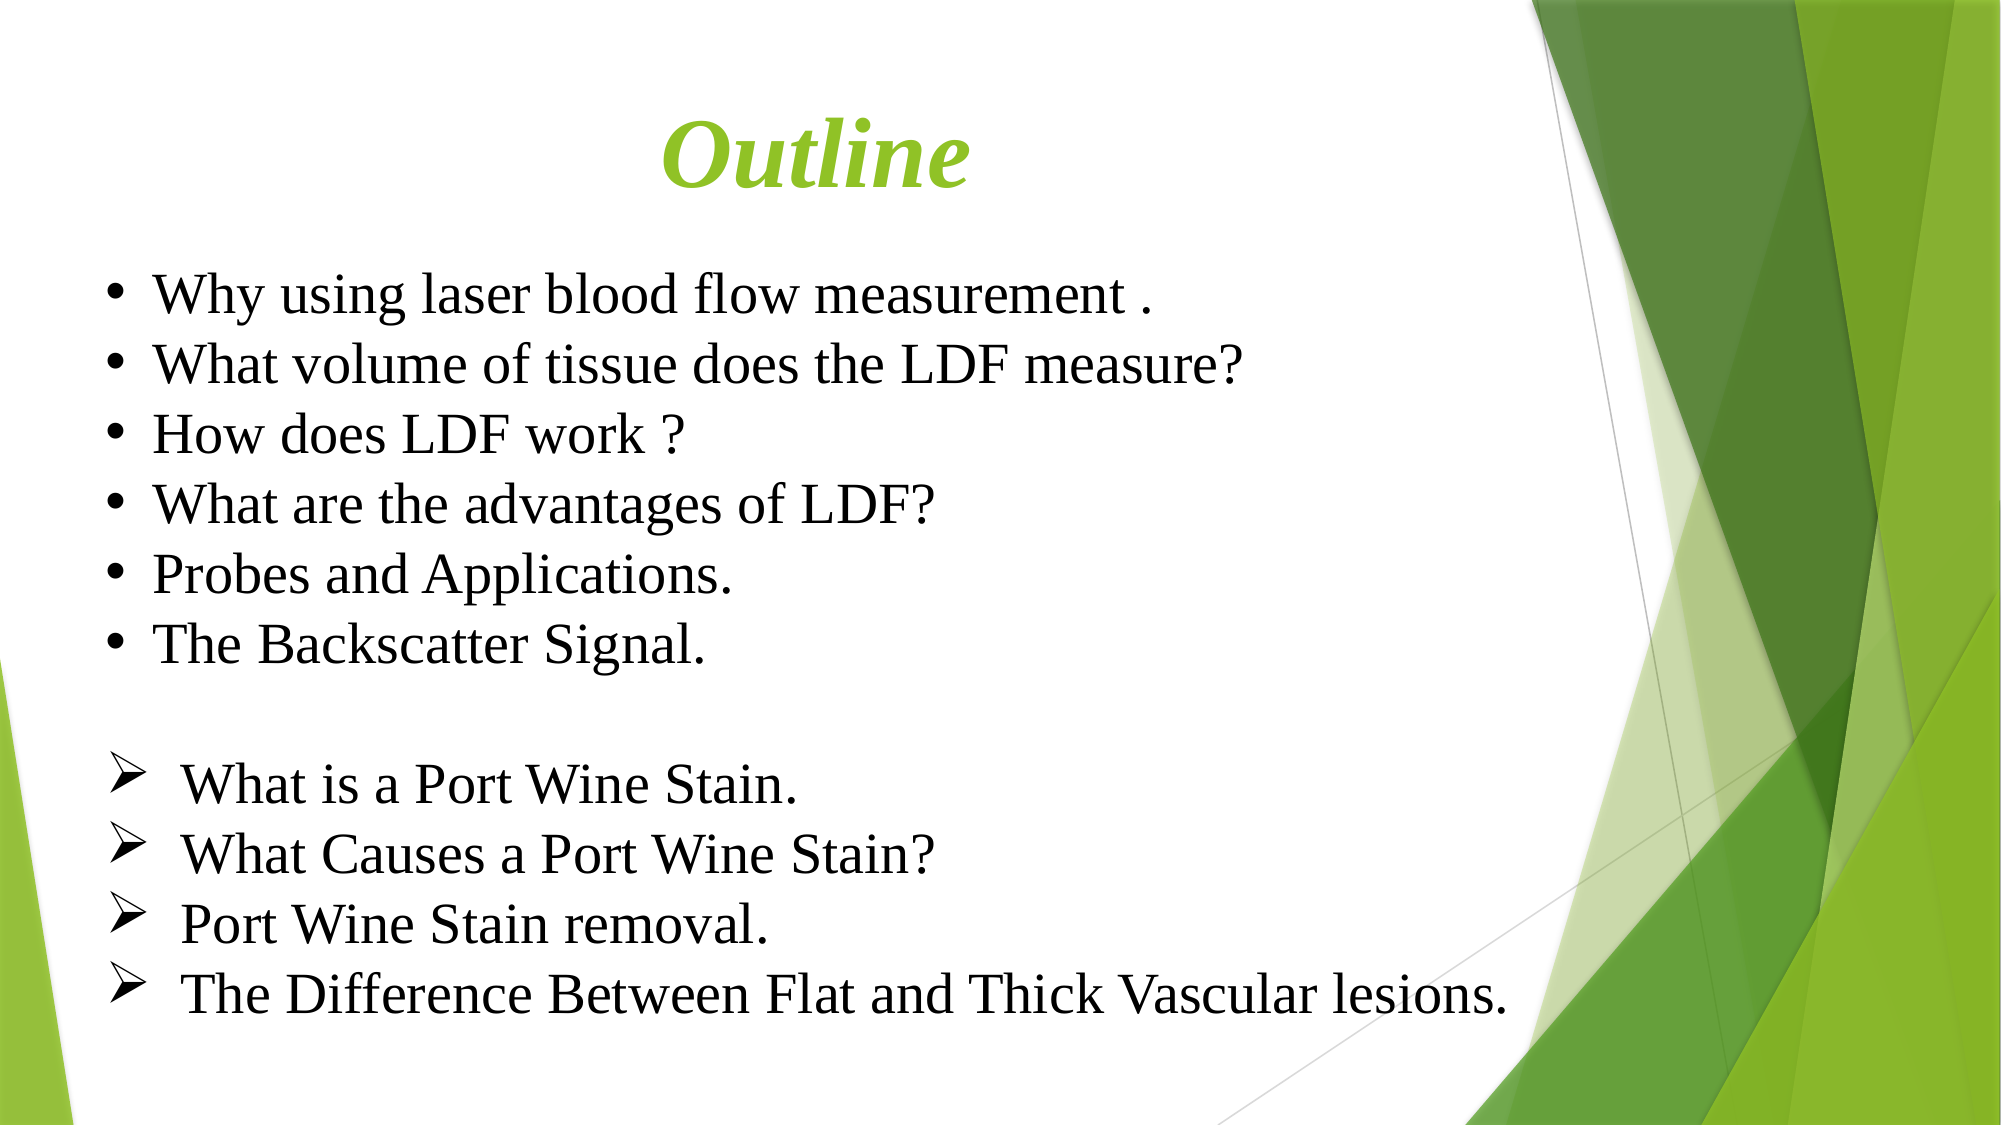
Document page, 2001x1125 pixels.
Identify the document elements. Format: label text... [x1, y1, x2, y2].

title Outline [111, 79, 1522, 225]
text_box Why using laser blood flow measurement . What volume of tissue does the LDF measure? How does LDF work ? What are the advantages of LDF? Probes and Applications. The Backscatter Signal. What is a Port Wine Stain. What Causes a Port Wine Stain? Port Wine Stain removal. The Difference Between Flat and Thick Vascular lesions. [90, 247, 1611, 1033]
